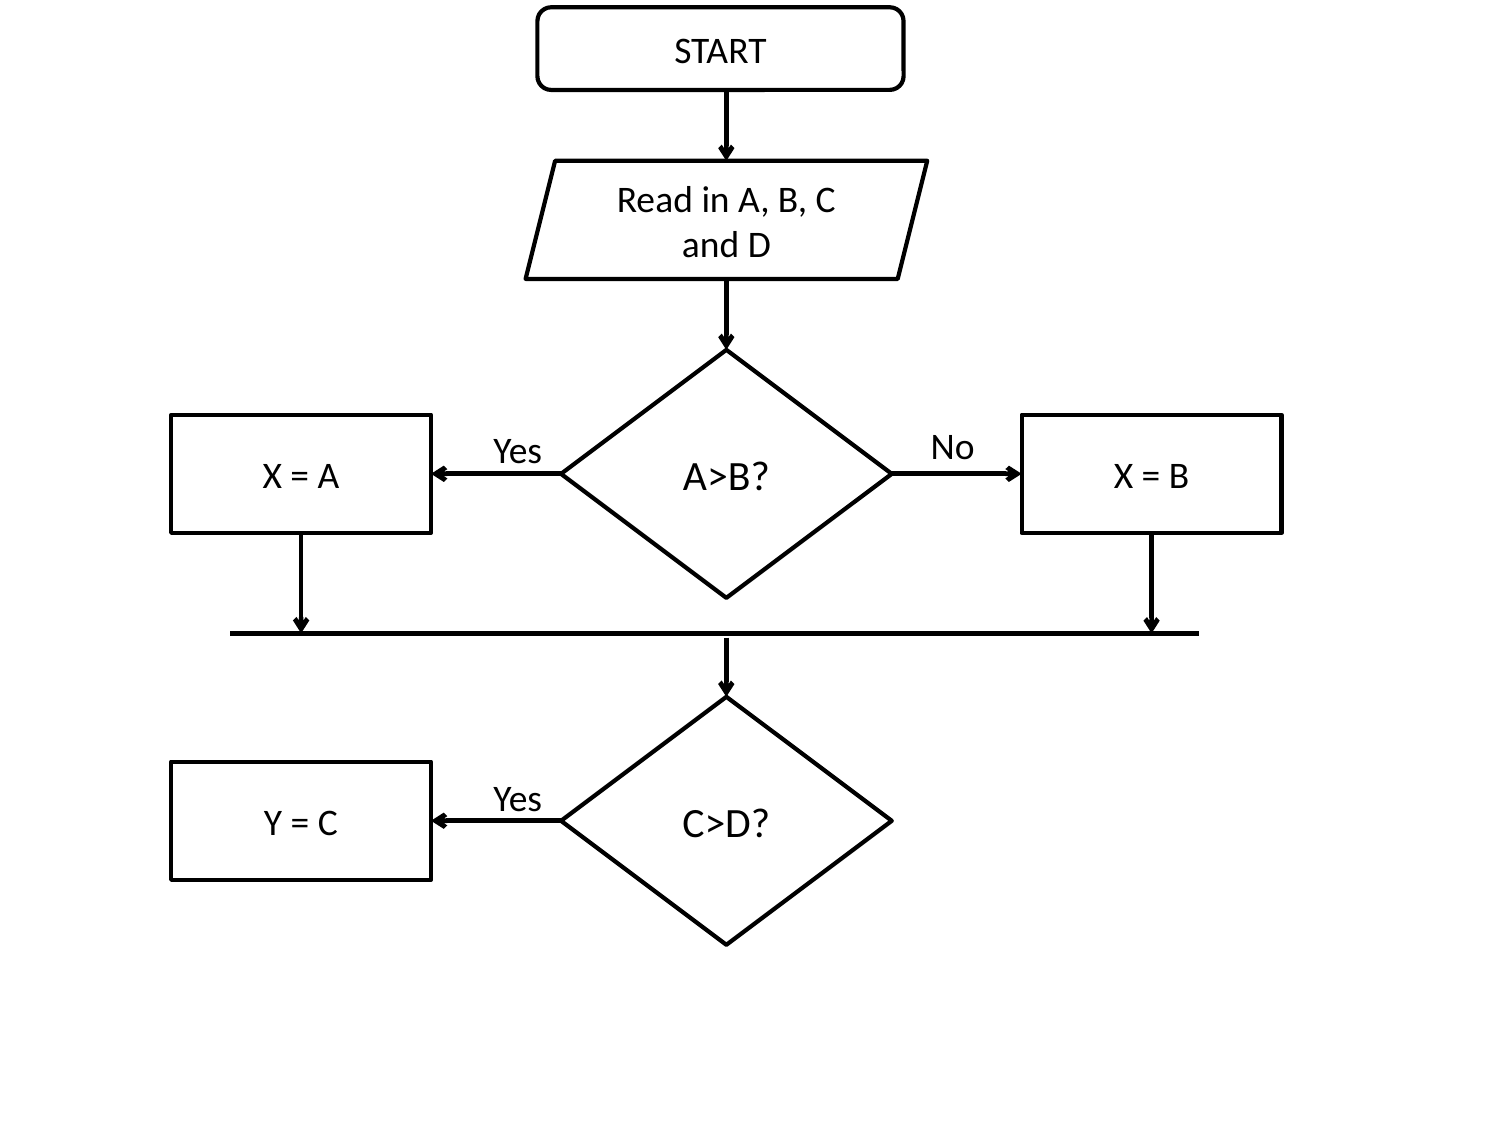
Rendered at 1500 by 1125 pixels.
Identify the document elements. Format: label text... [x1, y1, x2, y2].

text_box C>D? [561, 696, 894, 947]
text_box Y = C [169, 760, 433, 882]
text_box Read in A, B, C and D [523, 158, 930, 282]
text_box No [915, 414, 990, 473]
text_box X = B [1020, 413, 1284, 535]
text_box Yes [478, 766, 558, 820]
text_box A>B? [561, 349, 892, 600]
text_box START [535, 5, 906, 93]
text_box X = A [169, 413, 433, 535]
text_box Yes [478, 419, 558, 473]
